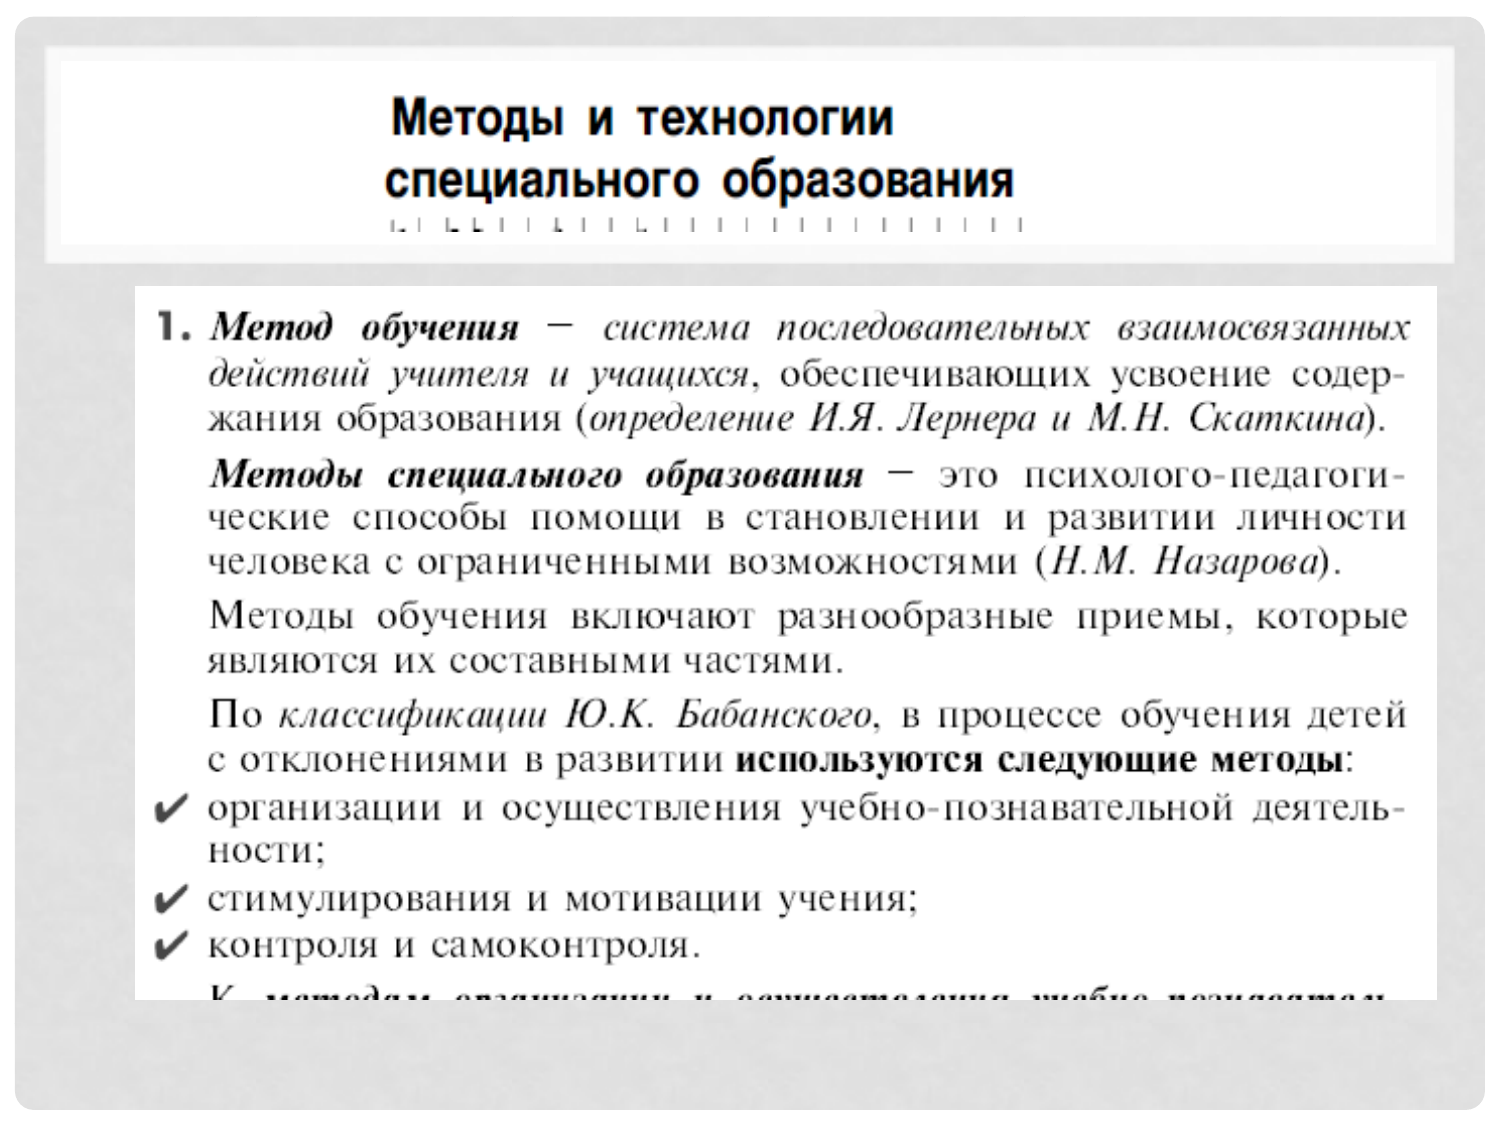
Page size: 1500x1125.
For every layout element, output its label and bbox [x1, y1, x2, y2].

picture [371, 77, 1046, 232]
picture [135, 286, 1438, 1000]
